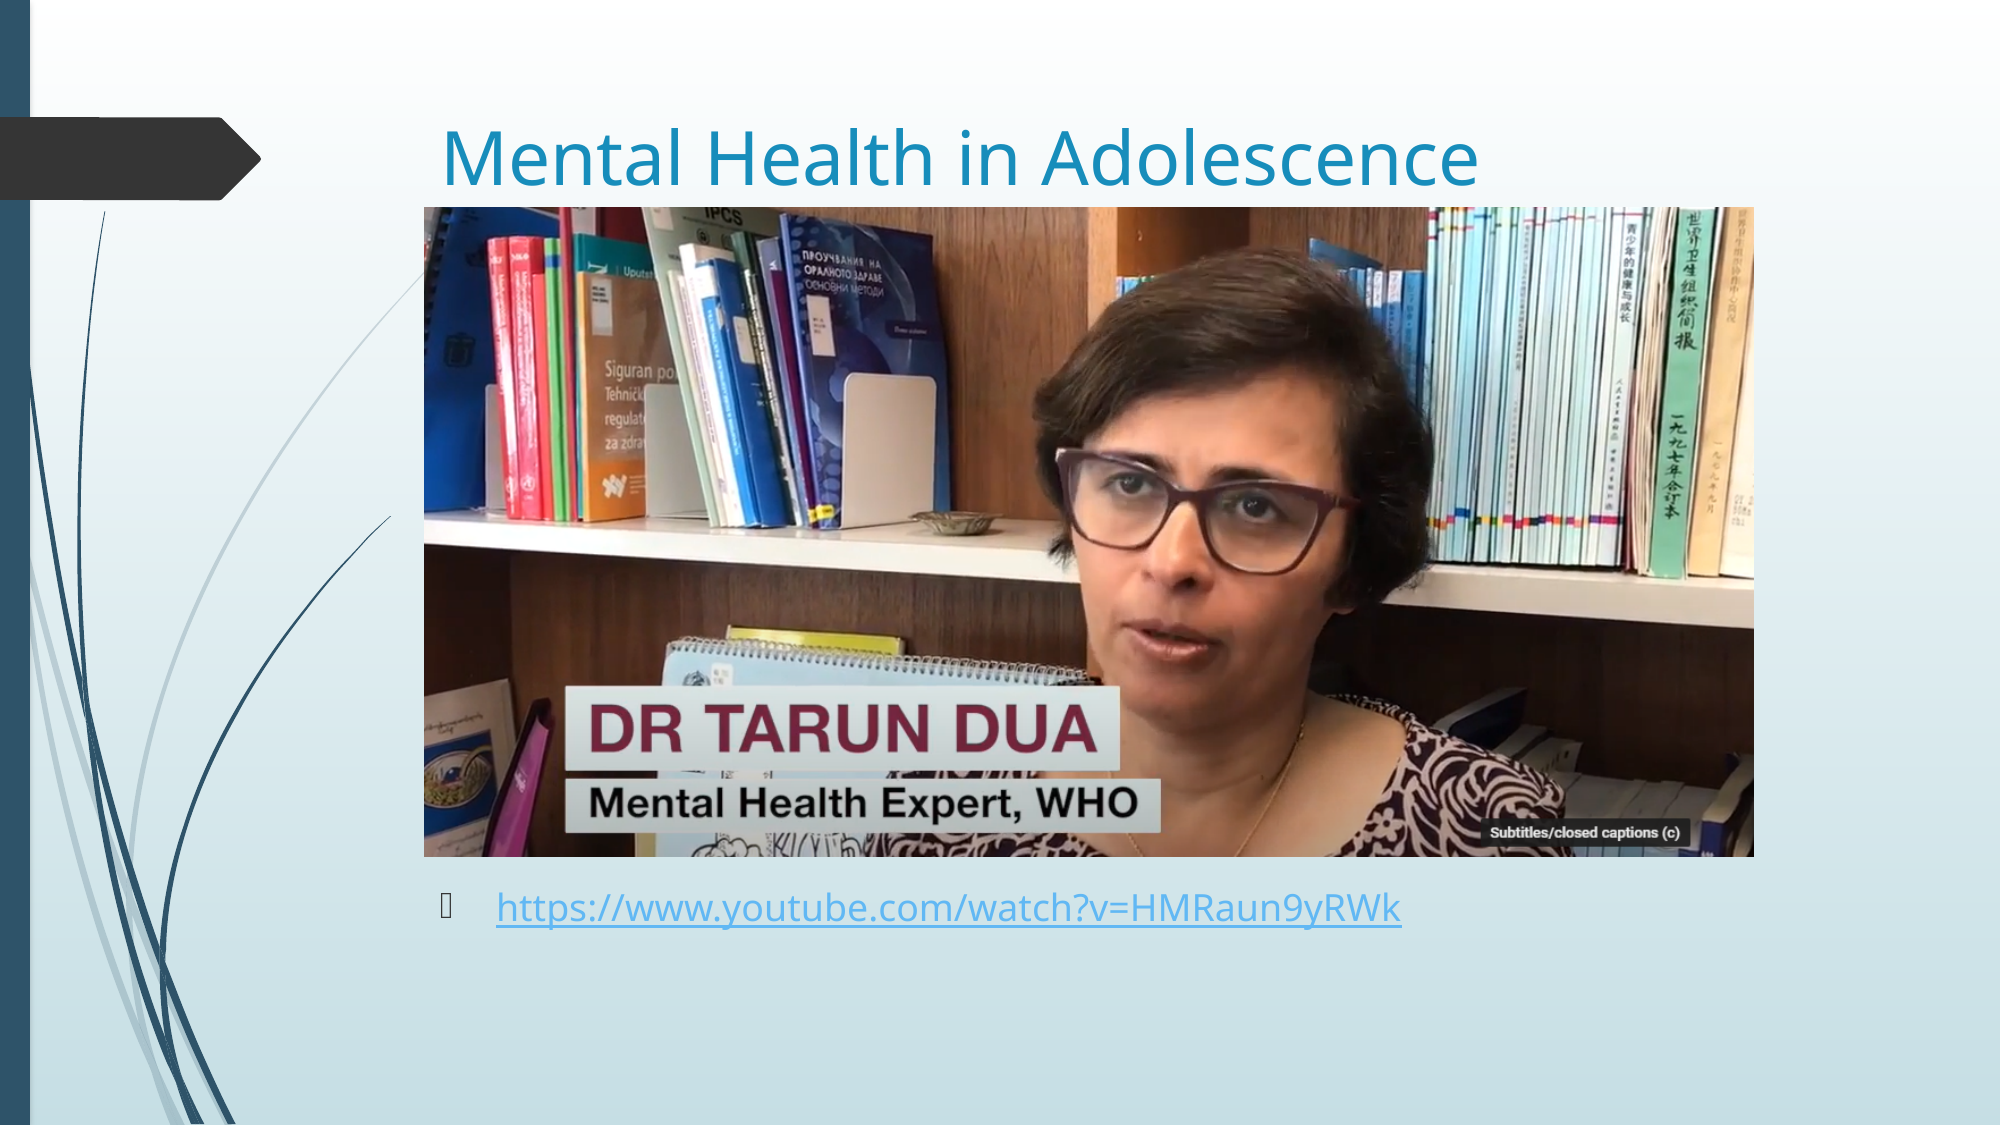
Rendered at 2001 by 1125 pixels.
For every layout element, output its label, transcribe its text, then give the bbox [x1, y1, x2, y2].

picture [424, 207, 1754, 857]
title Mental Health in Adolescence [425, 102, 1888, 313]
list https://www.youtube.com/watch?v=HMRaun9yRWk [424, 350, 1888, 970]
